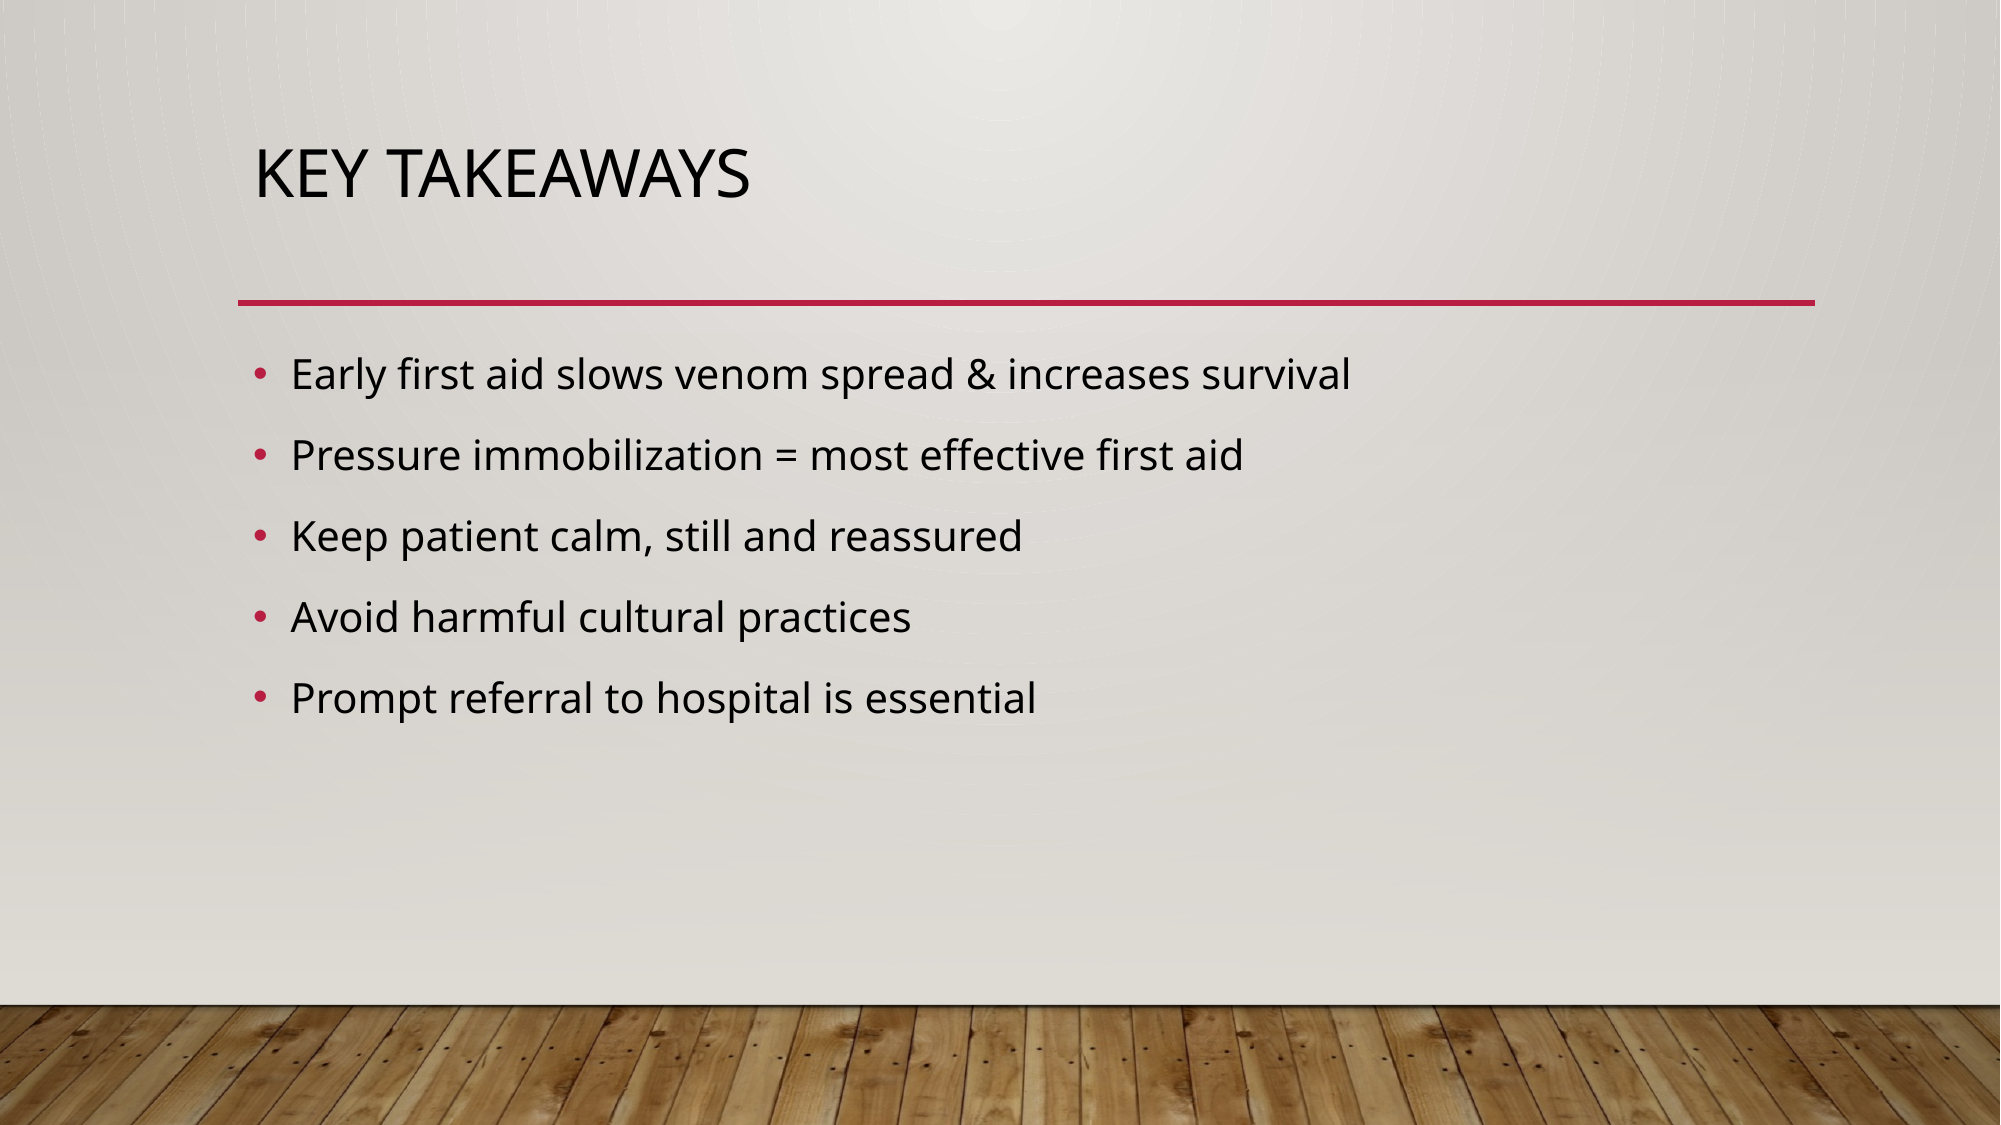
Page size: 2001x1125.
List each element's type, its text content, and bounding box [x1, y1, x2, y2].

list Early first aid slows venom spread & increases survival Pressure immobilization = most effective first aid Keep patient calm, still and reassured Avoid harmful cultural practices Prompt referral to hospital is essential [238, 330, 1814, 897]
picture [0, 1005, 2000, 1125]
title Key Takeaways [238, 131, 1814, 305]
